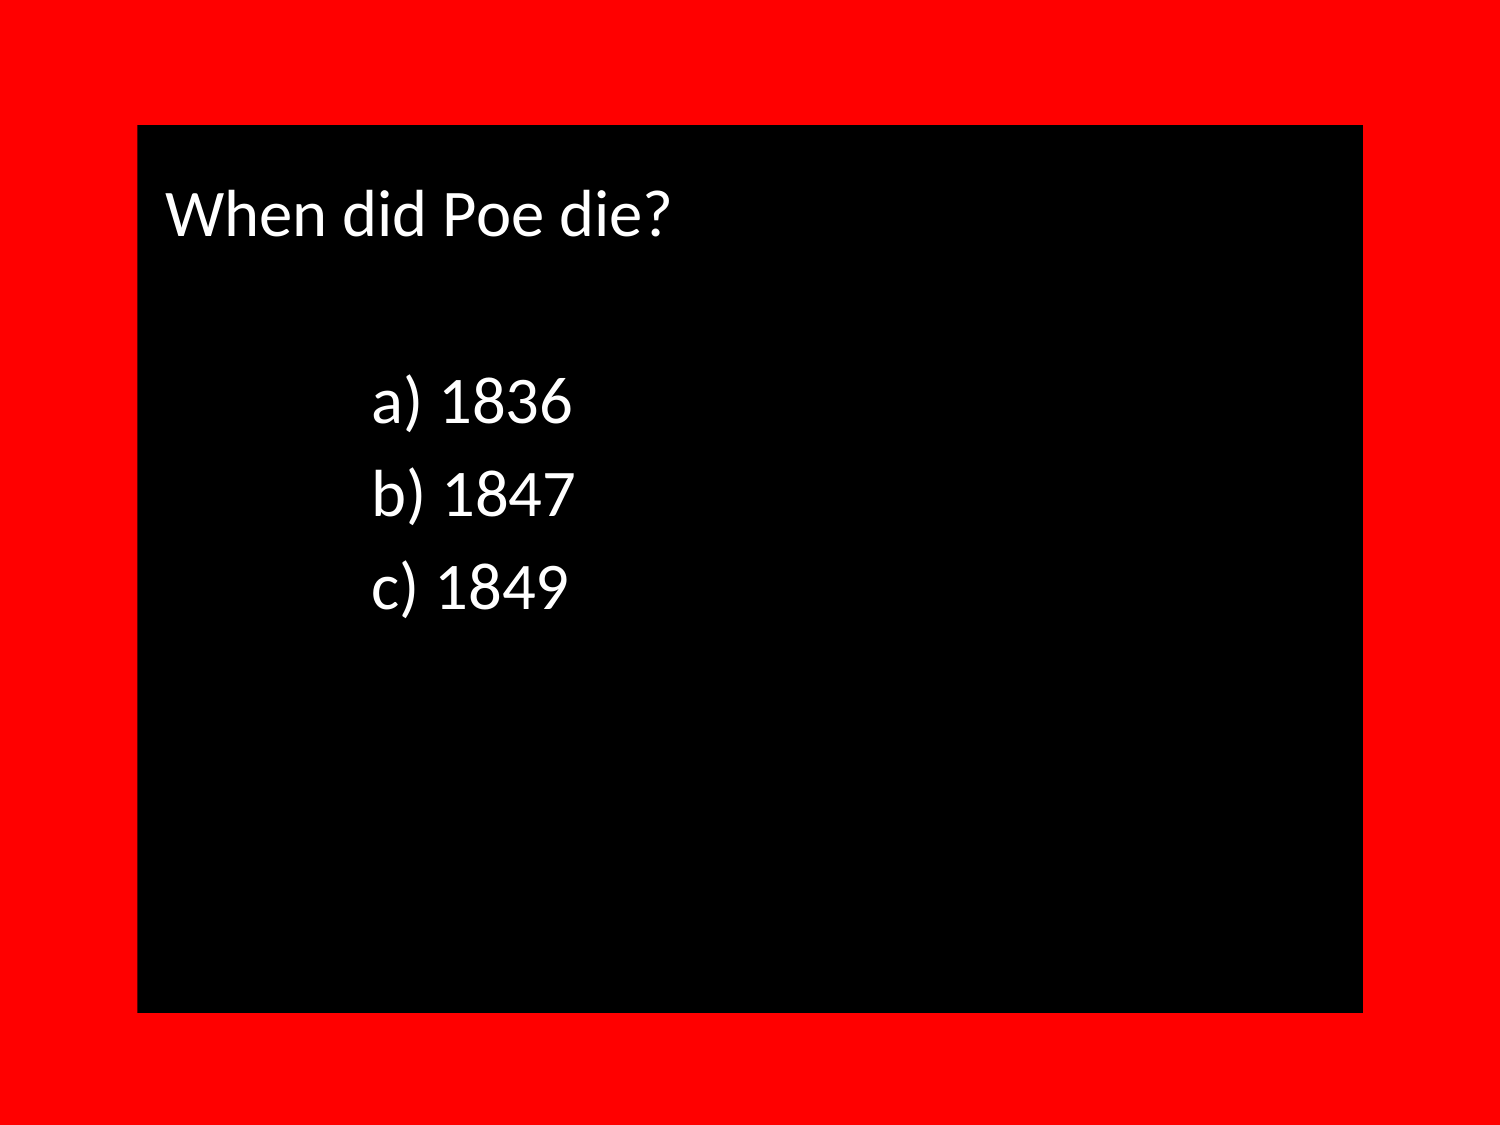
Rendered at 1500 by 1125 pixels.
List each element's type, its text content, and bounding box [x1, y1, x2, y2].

list When did Poe die? a) 1836 b) 1847 c) 1849 [150, 162, 1362, 1013]
text_box [135, 123, 1365, 1015]
